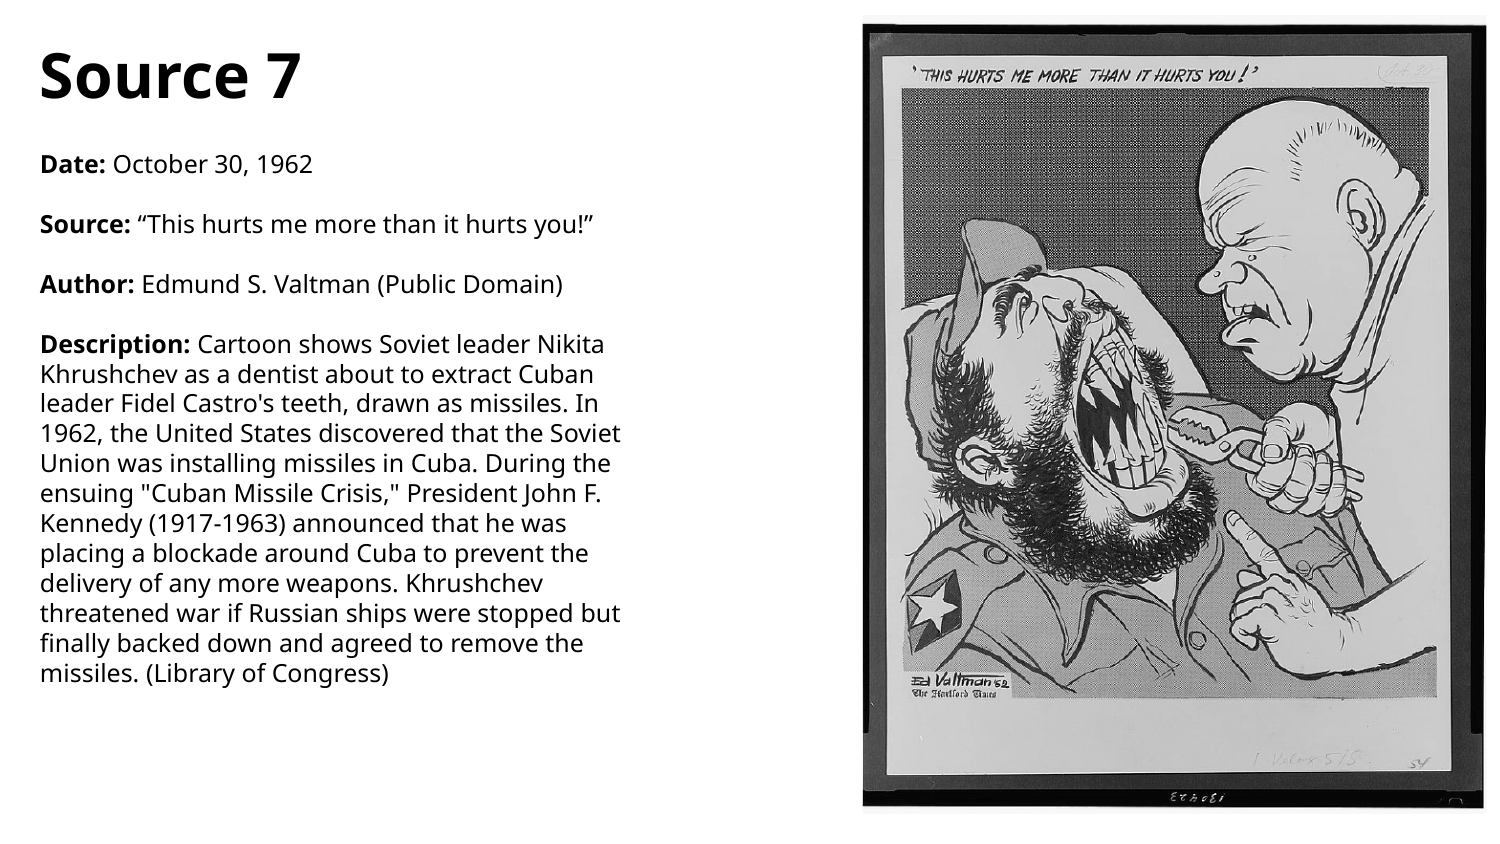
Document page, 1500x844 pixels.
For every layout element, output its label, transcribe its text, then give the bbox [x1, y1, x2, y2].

picture [862, 15, 1487, 814]
text_box Source 7 Date: October 30, 1962 Source: “This hurts me more than it hurts you!” Author: Edmund S. Valtman (Public Domain) Description: Cartoon shows Soviet leader Nikita Khrushchev as a dentist about to extract Cuban leader Fidel Castro's teeth, drawn as missiles. In 1962, the United States discovered that the Soviet Union was installing missiles in Cuba. During the ensuing "Cuban Missile Crisis," President John F. Kennedy (1917-1963) announced that he was placing a blockade around Cuba to prevent the delivery of any more weapons. Khrushchev threatened war if Russian ships were stopped but finally backed down and agreed to remove the missiles. (Library of Congress) [24, 21, 673, 749]
